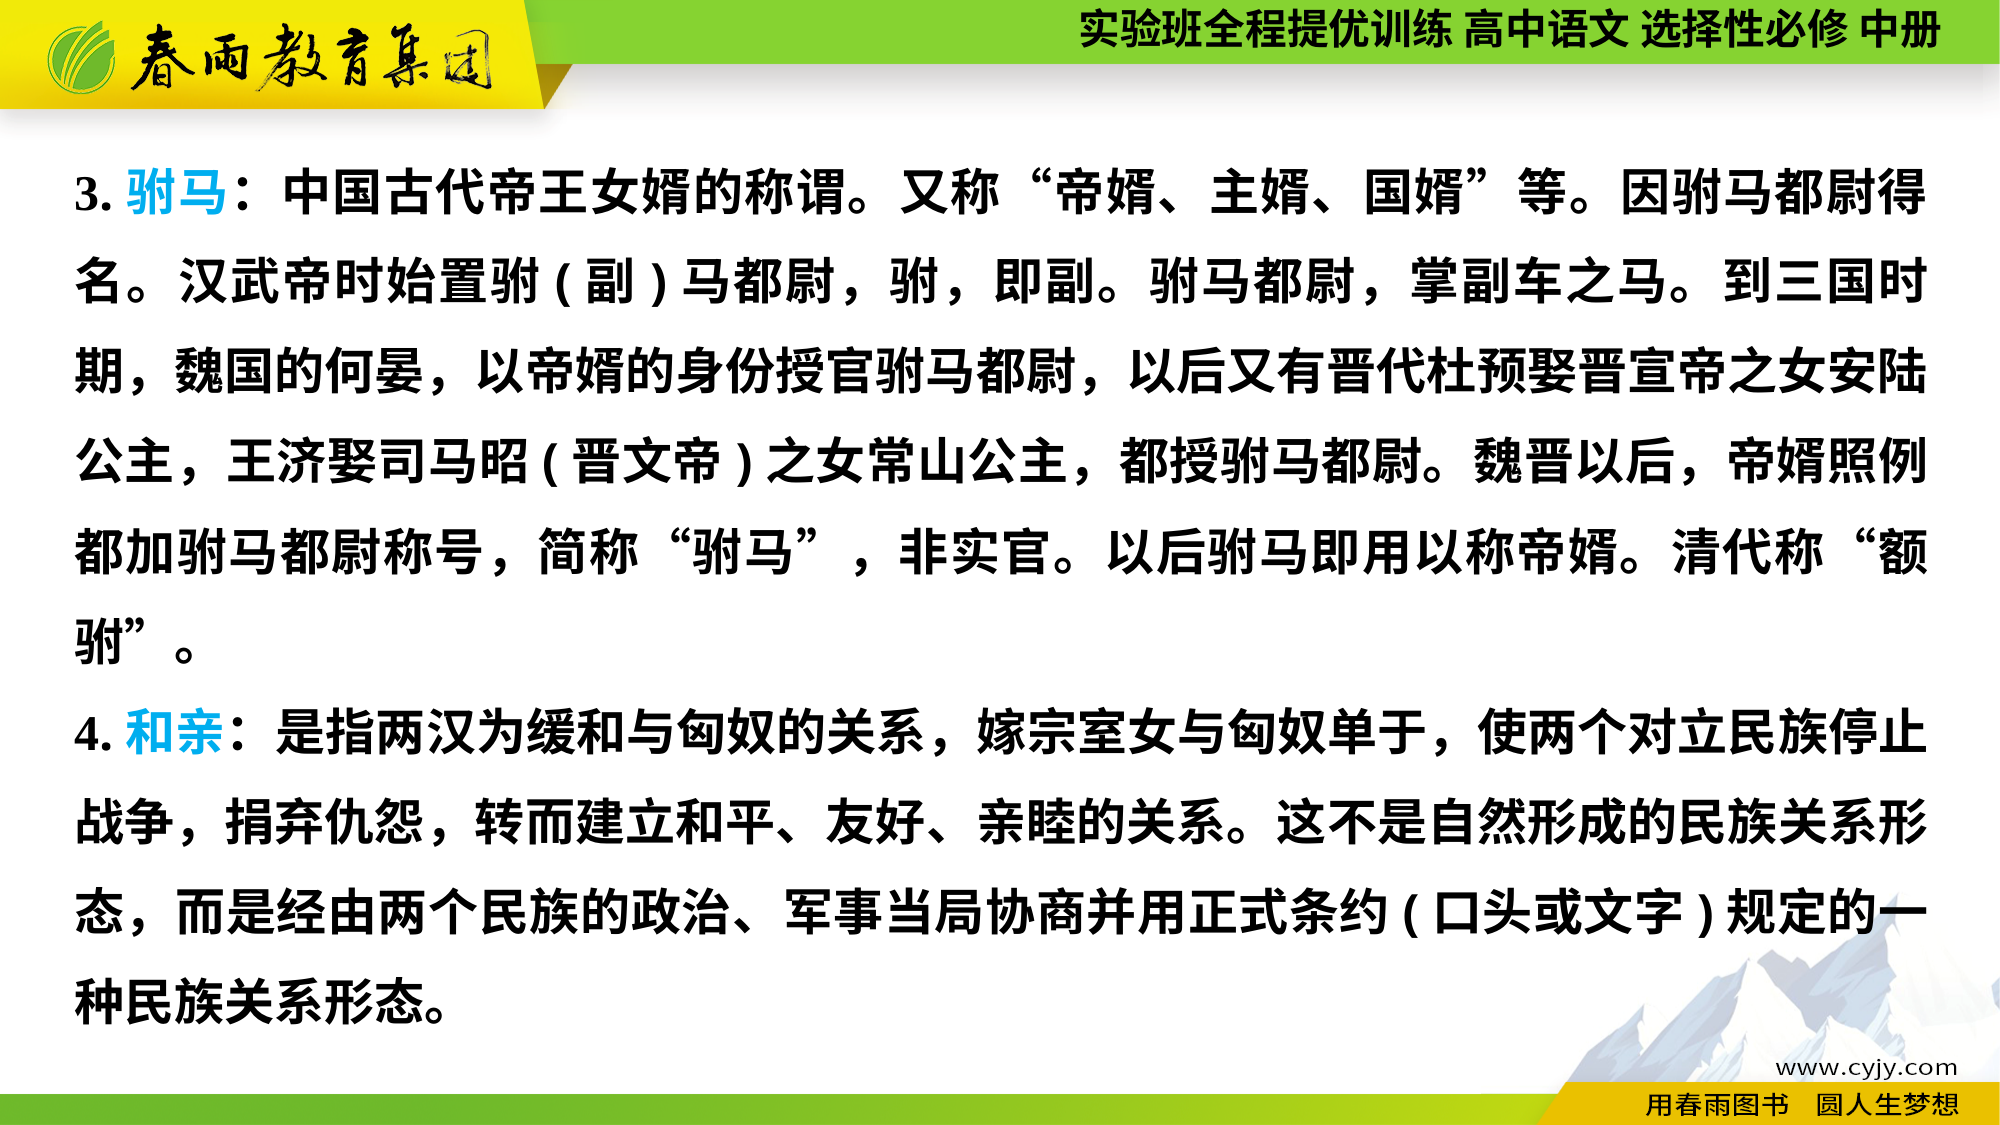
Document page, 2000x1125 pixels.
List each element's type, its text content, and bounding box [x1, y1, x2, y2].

list 3.驸马：中国古代帝王女婿的称谓。又称“帝婿、主婿、国婿”等。因驸马都尉得名。汉武帝时始置驸(副)马都尉，驸，即副。驸马都尉，掌副车之马。到三国时期，魏国的何晏，以帝婿的身份授官驸马都尉，以后又有晋代杜预娶晋宣帝之女安陆公主，王济娶司马昭(晋文帝)之女常山公主，都授驸马都尉。魏晋以后，帝婿照例都加驸马都尉称号，简称“驸马”，非实官。以后驸马即用以称帝婿。清代称“额驸”。 4.和亲：是指两汉为缓和与匈奴的关系，嫁宗室女与匈奴单于，使两个对立民族停止战争，捐弃仇怨，转而建立和平、友好、亲睦的关系。这不是自然形成的民族关系形态，而是经由两个民族的政治、军事当局协商并用正式条约(口头或文字)规定的一种民族关系形态。 [59, 122, 1944, 1035]
picture [0, 0, 2000, 1125]
